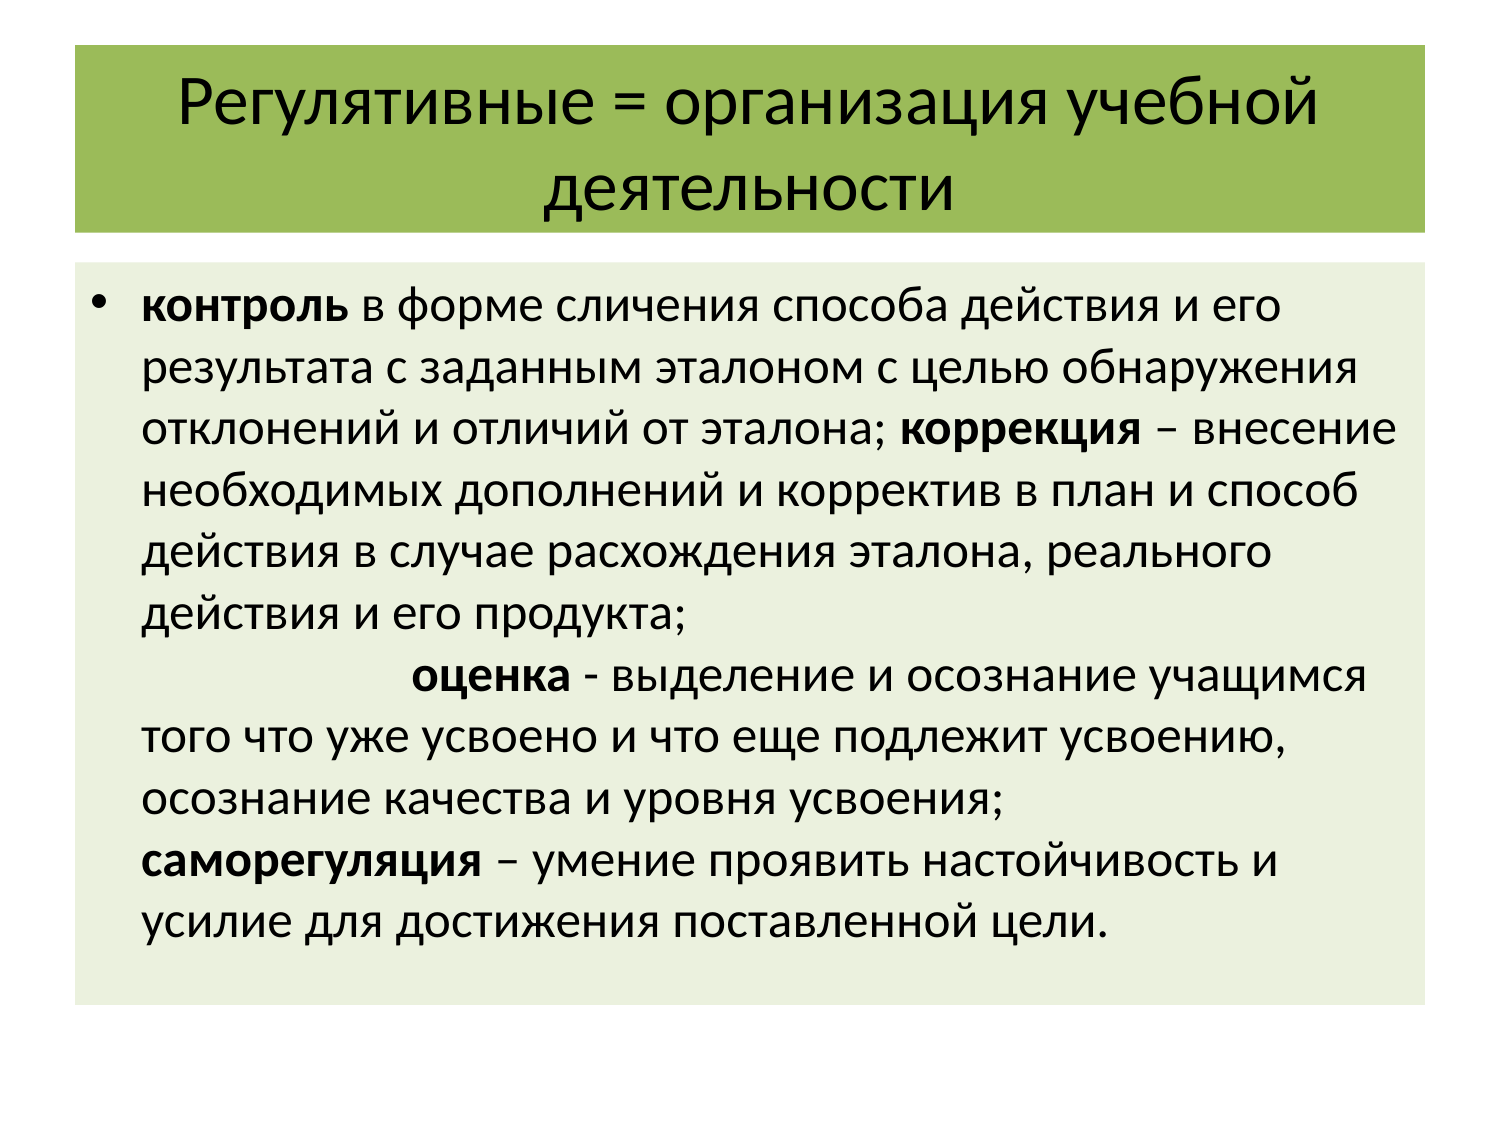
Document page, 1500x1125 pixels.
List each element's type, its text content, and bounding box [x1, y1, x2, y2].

list контроль в форме сличения способа действия и его результата с заданным эталоном с целью обнаружения отклонений и отличий от эталона; коррекция – внесение необходимых дополнений и корректив в план и способ действия в случае расхождения эталона, реального действия и его продукта; оценка - выделение и осознание учащимся того что уже усвоено и что еще подлежит усвоению, осознание качества и уровня усвоения; саморегуляция – умение проявить настойчивость и усилие для достижения поставленной цели. [75, 262, 1425, 1005]
title Регулятивные = организация учебной деятельности [75, 45, 1425, 233]
